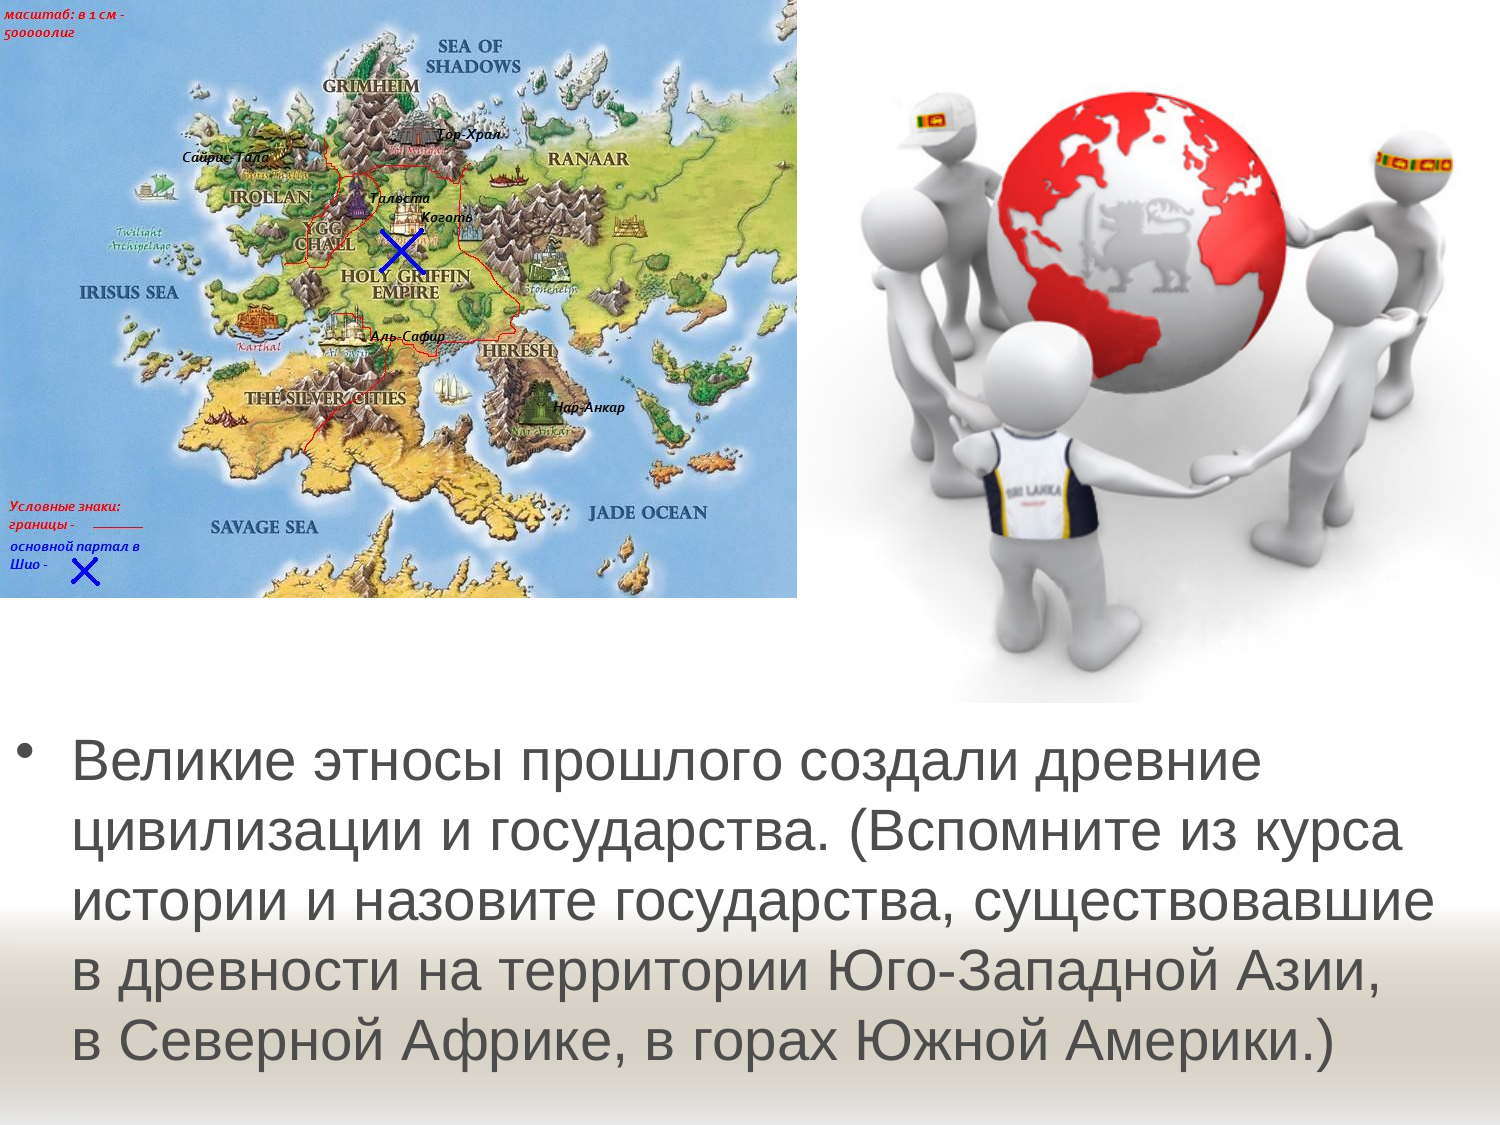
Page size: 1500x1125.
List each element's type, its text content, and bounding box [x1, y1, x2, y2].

list Великие этносы прошлого создали древние цивилизации и государства. (Вспомните из курса истории и назовите государства, существовавшие в древности на территории Юго-Западной Азии, в Северной Африке, в горах Южной Америки.) [0, 714, 1500, 1125]
picture [0, 0, 1500, 714]
